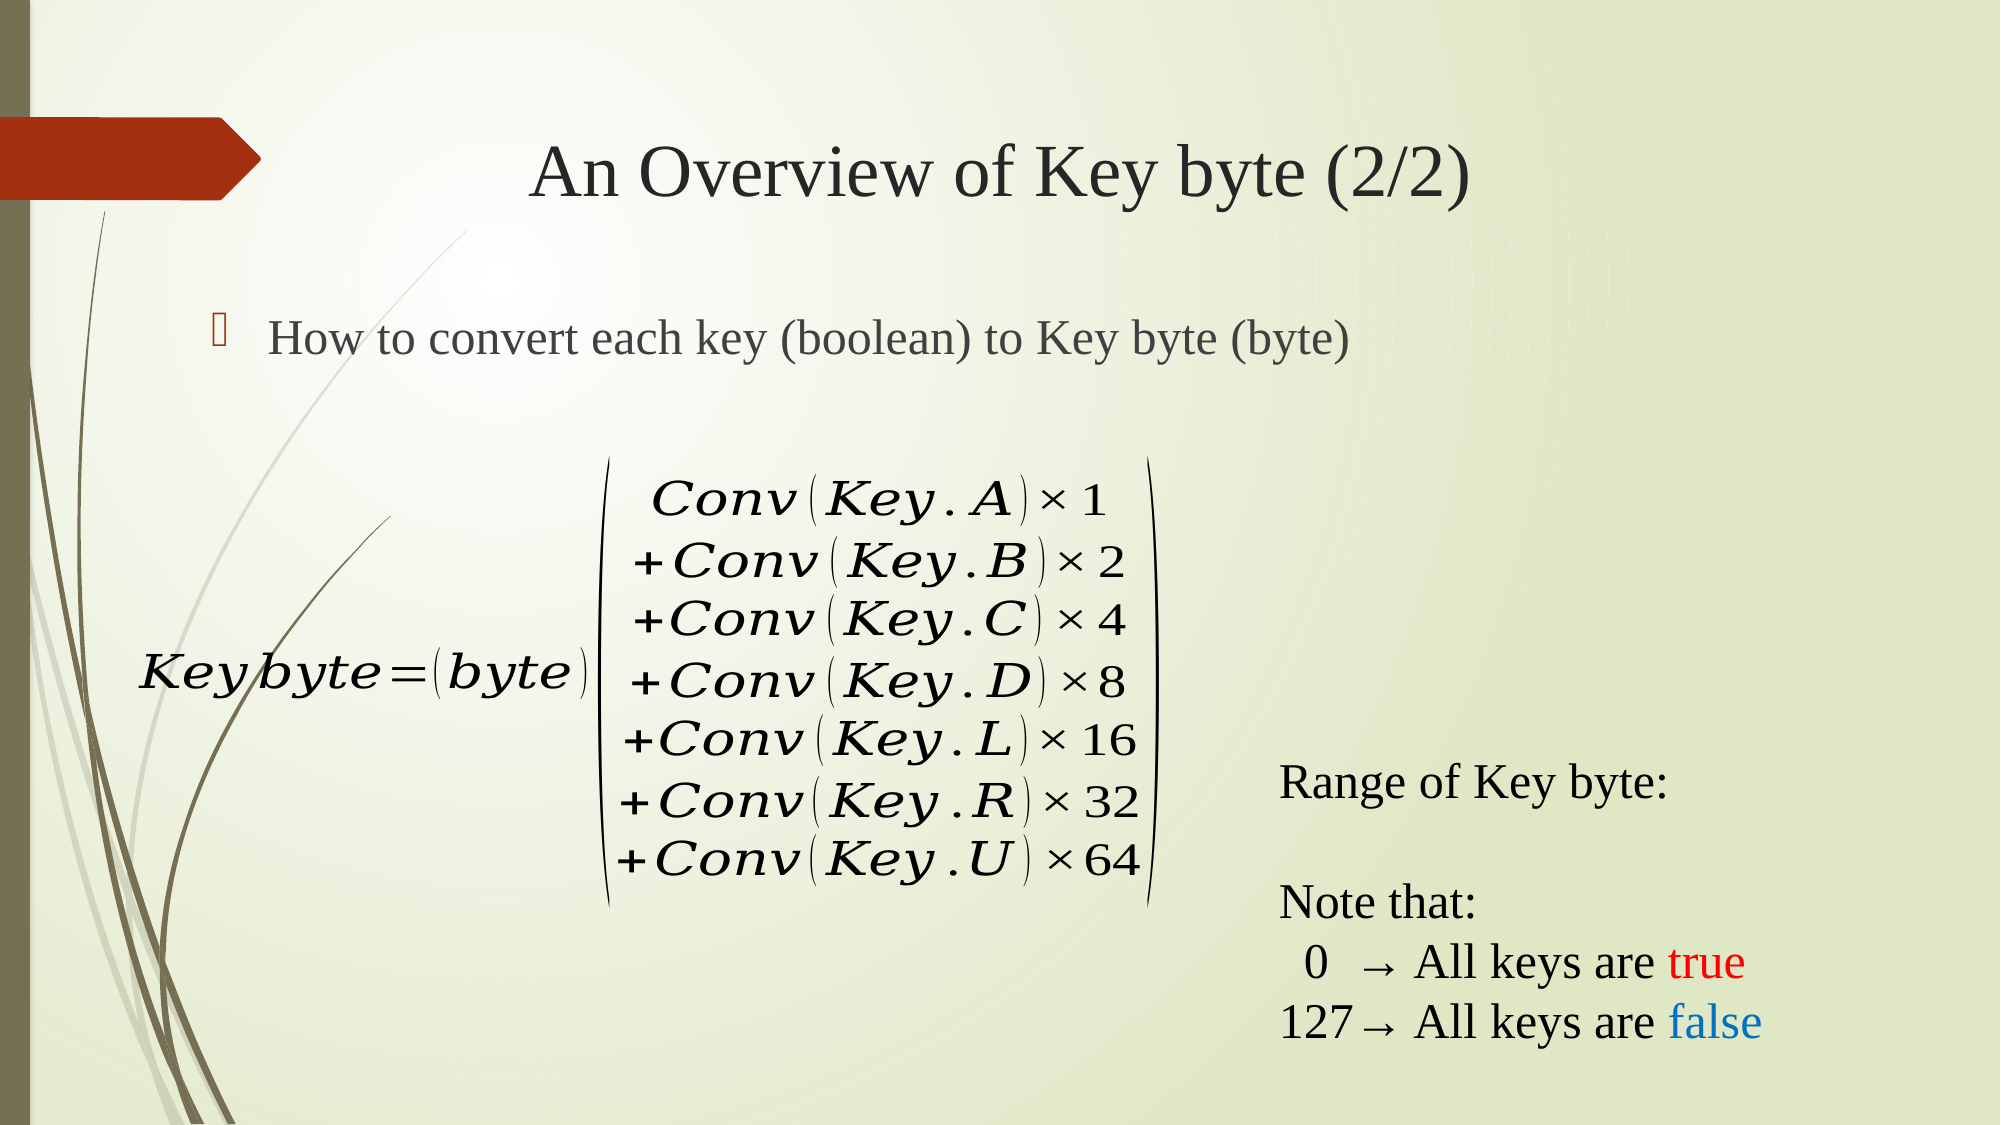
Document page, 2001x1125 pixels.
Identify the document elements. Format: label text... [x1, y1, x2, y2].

list How to convert each key (boolean) to Key byte (byte) [196, 174, 1969, 1104]
title An Overview of Key byte (2/2) [0, 113, 2000, 324]
